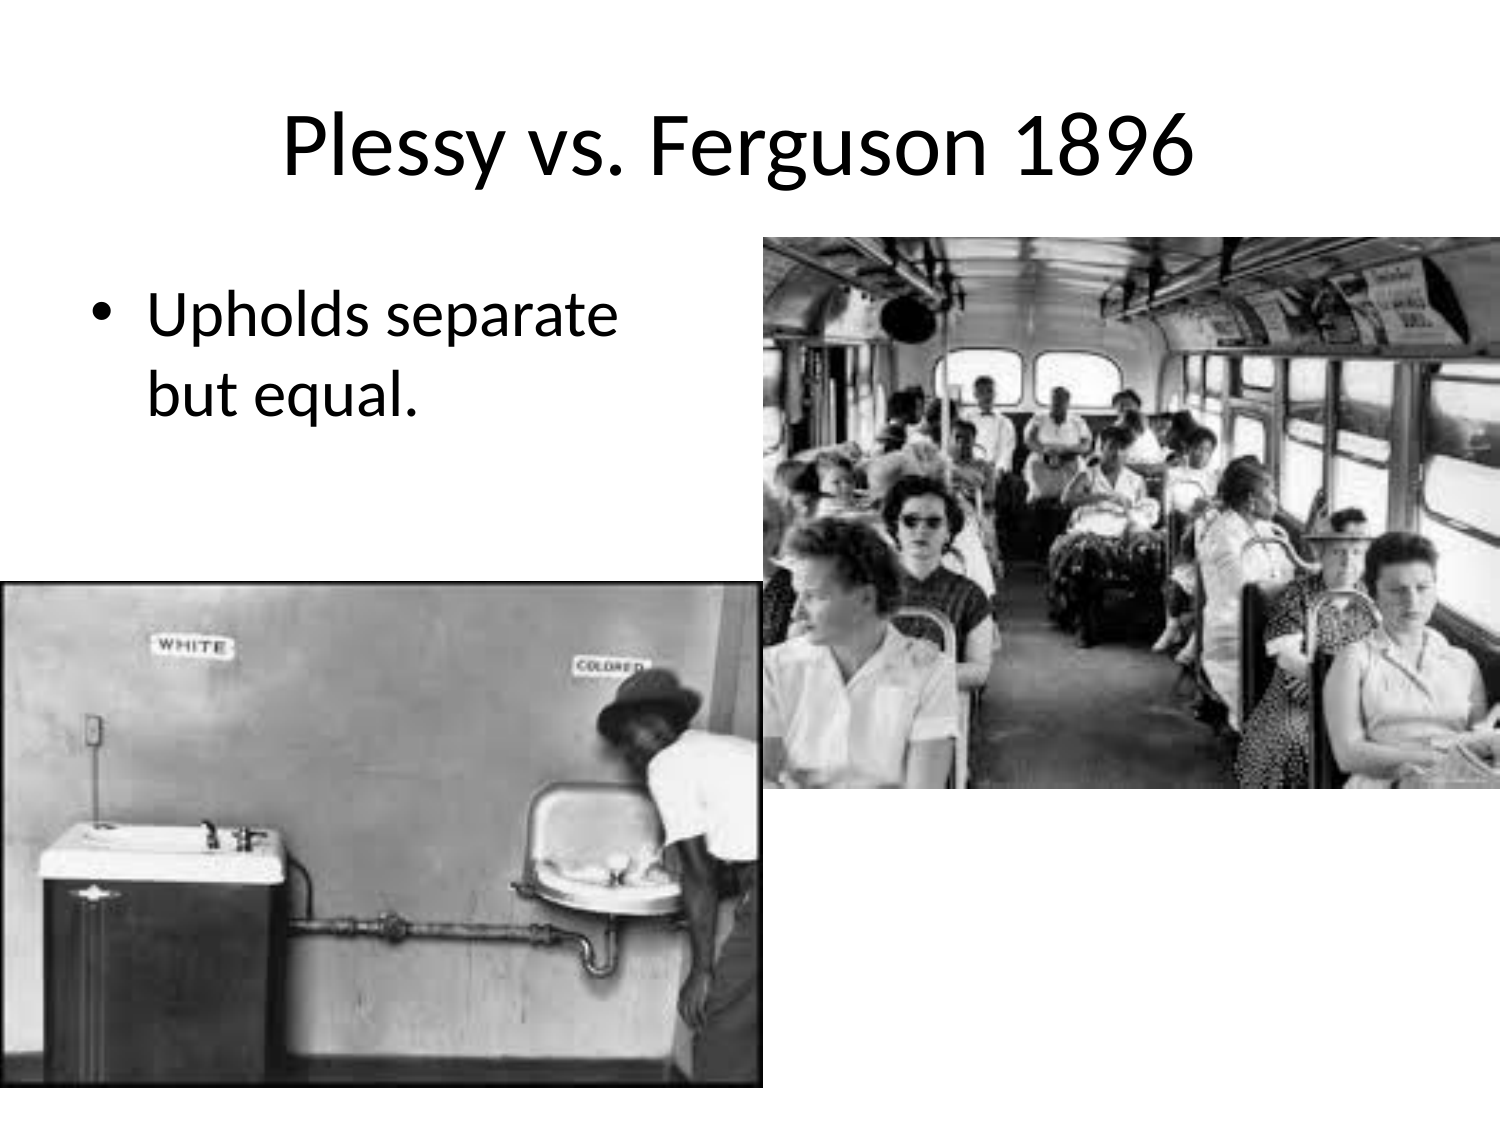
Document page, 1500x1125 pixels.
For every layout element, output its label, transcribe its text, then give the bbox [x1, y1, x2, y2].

list Upholds separate but equal. [75, 262, 650, 580]
title Plessy vs. Ferguson 1896 [75, 45, 1425, 233]
picture [0, 237, 1500, 1088]
